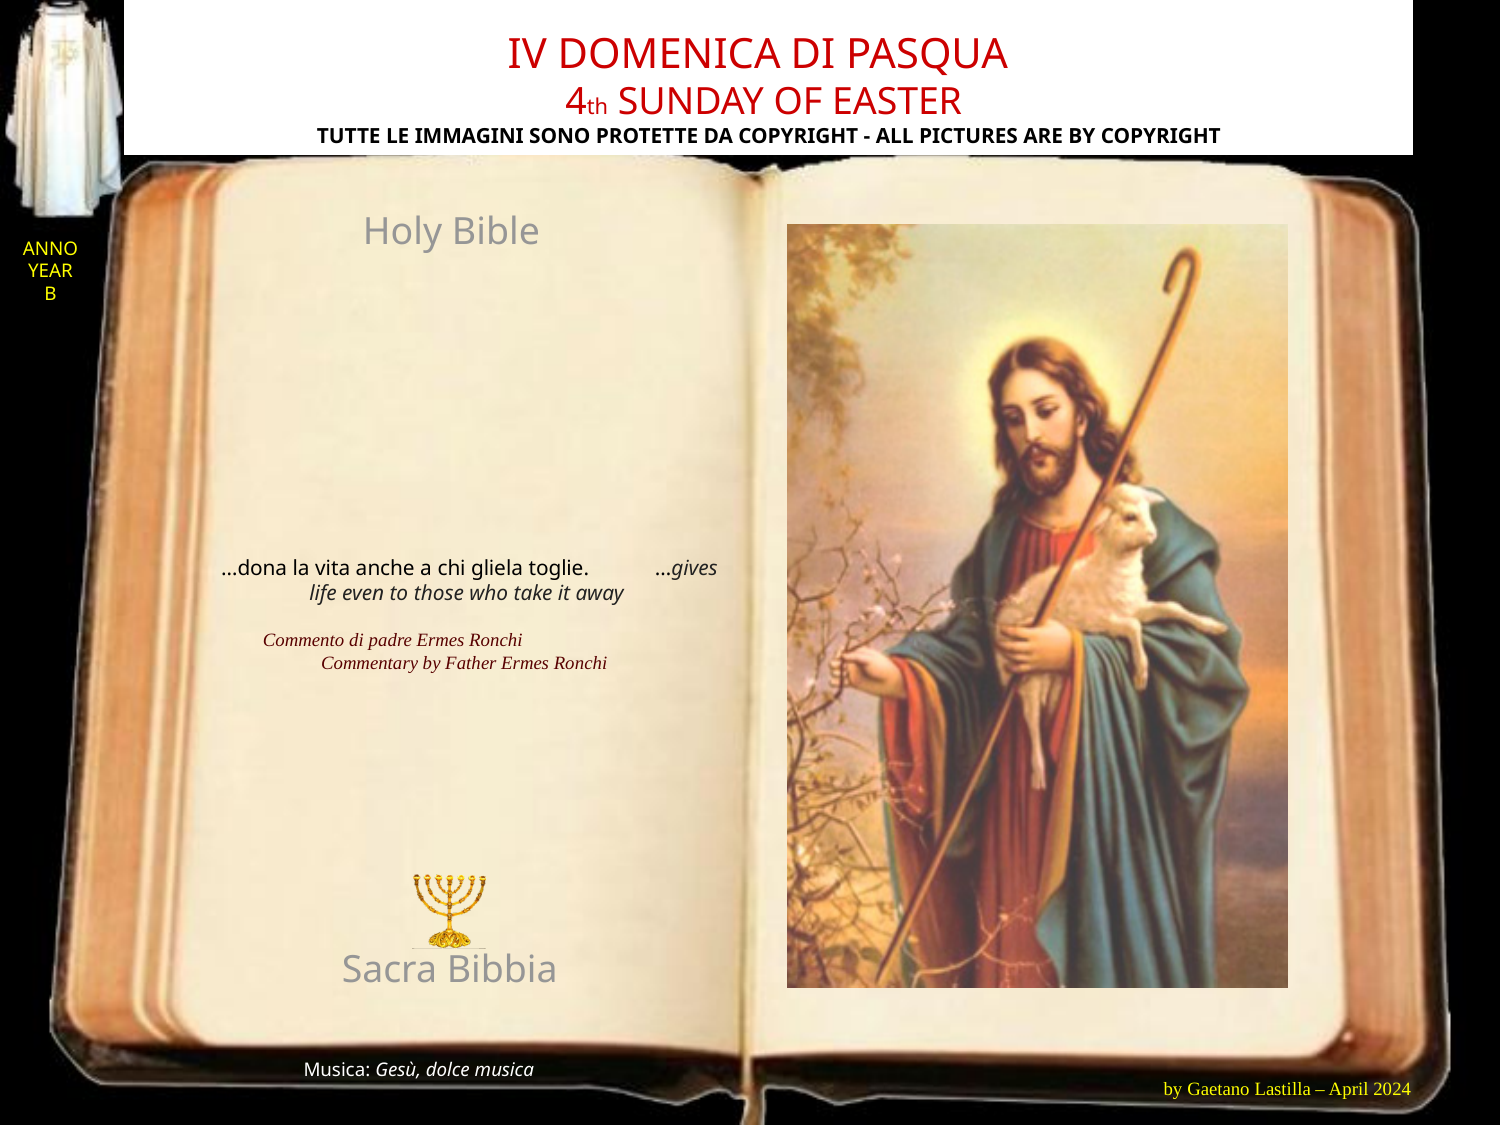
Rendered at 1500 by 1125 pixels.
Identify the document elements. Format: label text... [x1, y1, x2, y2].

text_box ANNO YEAR B [7, 229, 93, 312]
text_box Sacra Bibbia [187, 937, 713, 998]
text_box …dona la vita anche a chi gliela toglie. …gives life even to those who take it away [194, 547, 745, 612]
text_box Commento di padre Ermes Ronchi Commentary by Father Ermes Ronchi [206, 620, 722, 681]
picture [0, 0, 1500, 1125]
text_box Holy Bible [348, 199, 556, 260]
text_box Musica: Gesù, dolce musica [62, 1050, 775, 1088]
text_box IV DOMENICA DI PASQUA 4th SUNDAY OF EASTER TUTTE LE IMMAGINI SONO PROTETTE DA COPYRIGHT - ALL PICTURES ARE BY COPYRIGHT [124, 0, 1413, 155]
text_box by Gaetano Lastilla – April 2024 [1025, 1068, 1500, 1107]
